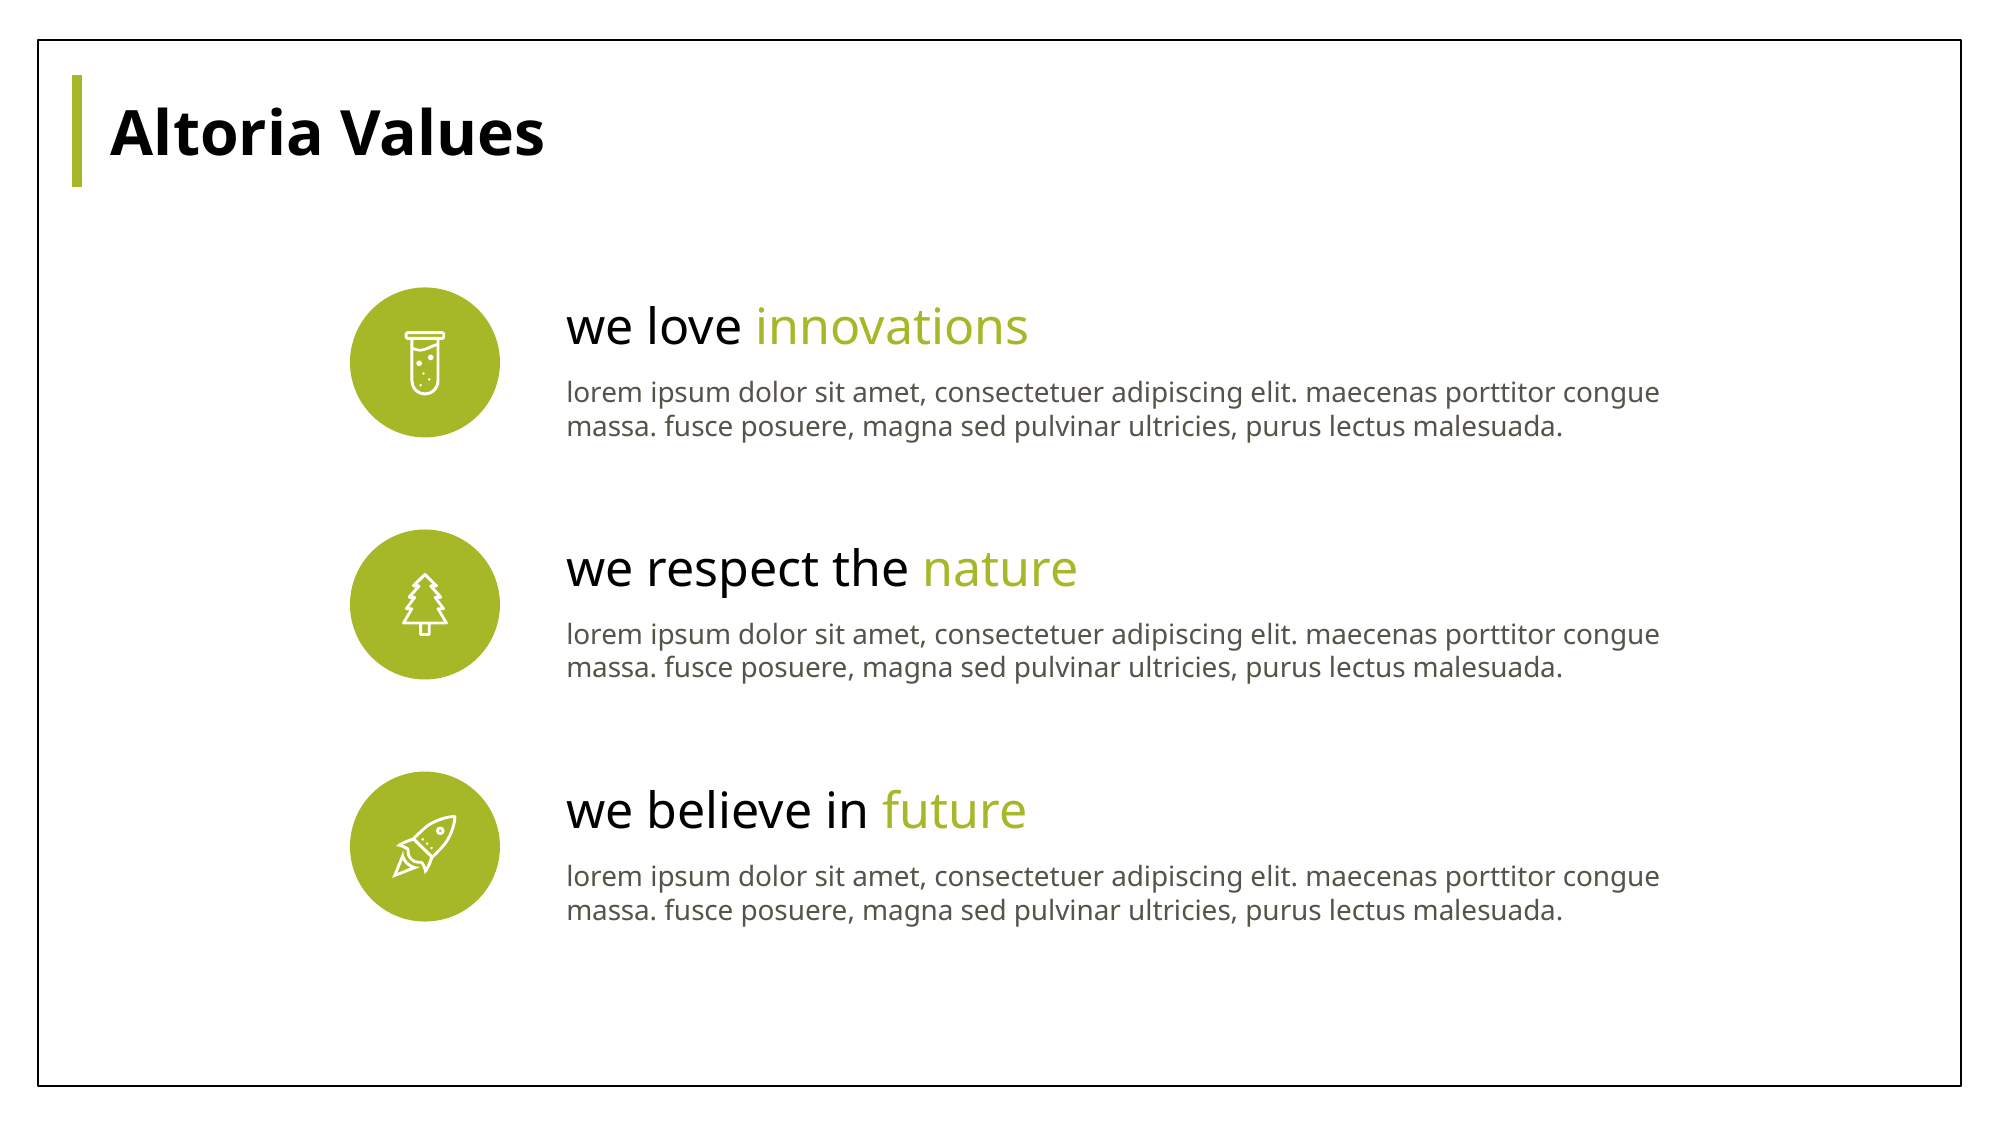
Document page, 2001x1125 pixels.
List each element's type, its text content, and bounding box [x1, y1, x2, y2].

title Altoria Values [95, 94, 692, 178]
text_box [349, 529, 1751, 693]
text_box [349, 771, 1751, 935]
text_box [349, 287, 1751, 451]
